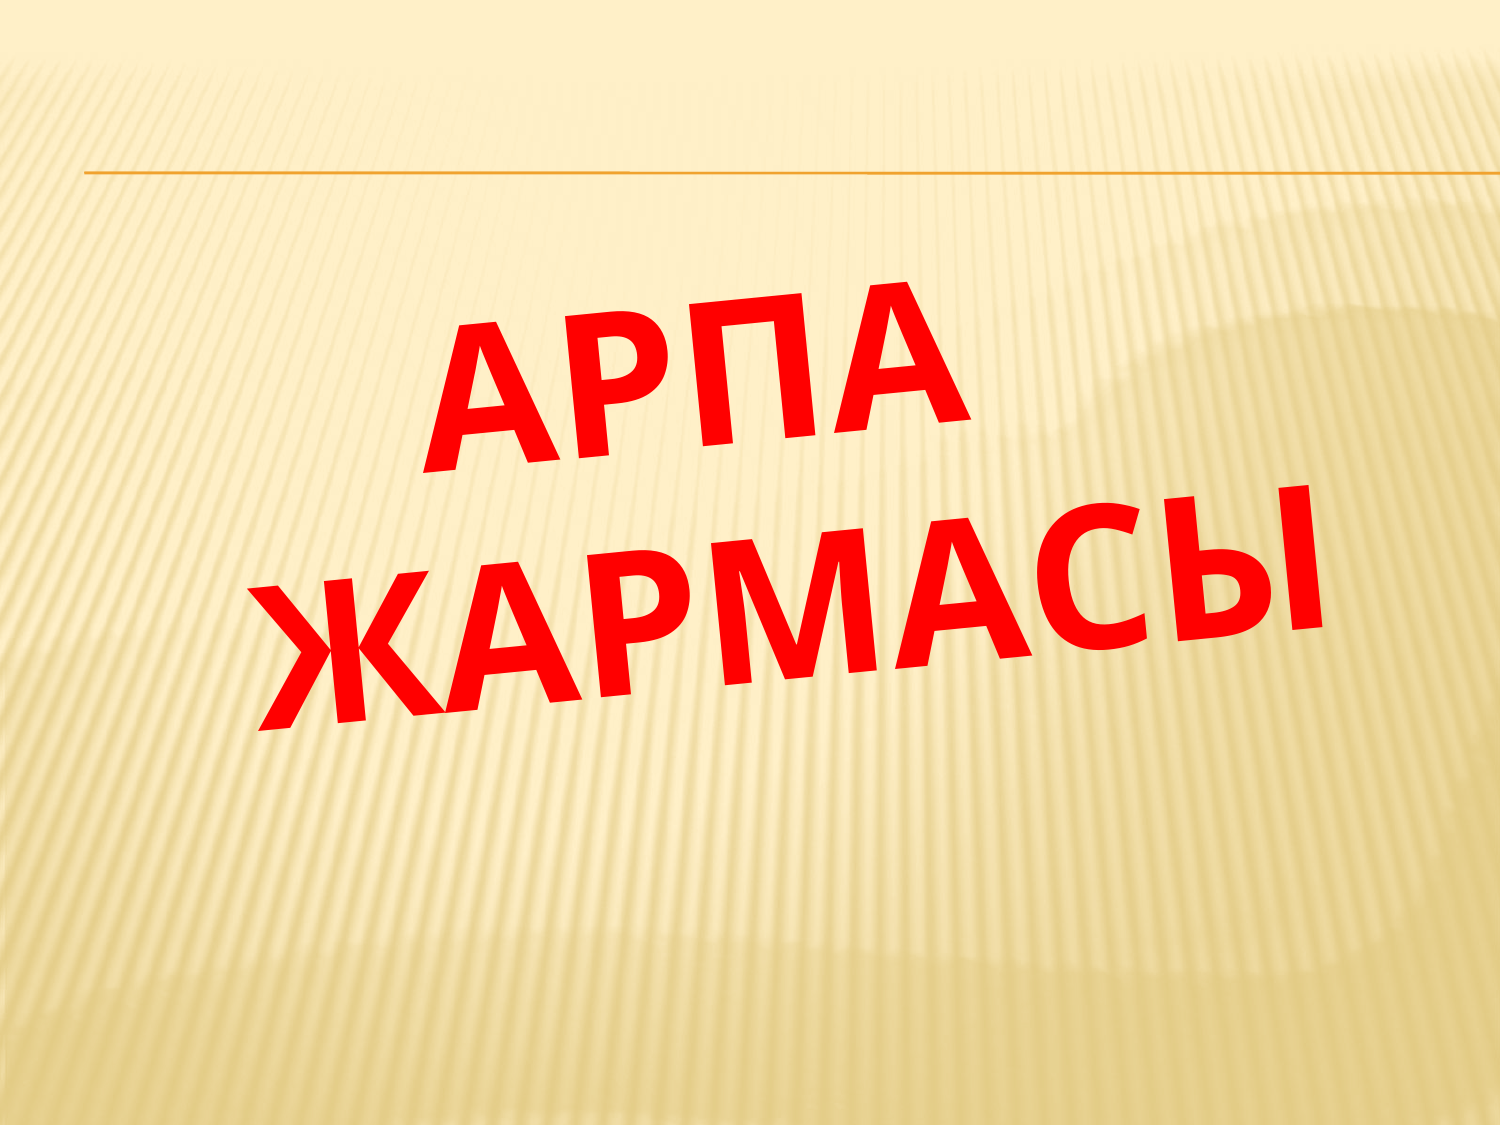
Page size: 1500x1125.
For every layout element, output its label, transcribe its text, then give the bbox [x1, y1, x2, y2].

title АРПА ЖАРМАСЫ [82, 152, 1477, 806]
